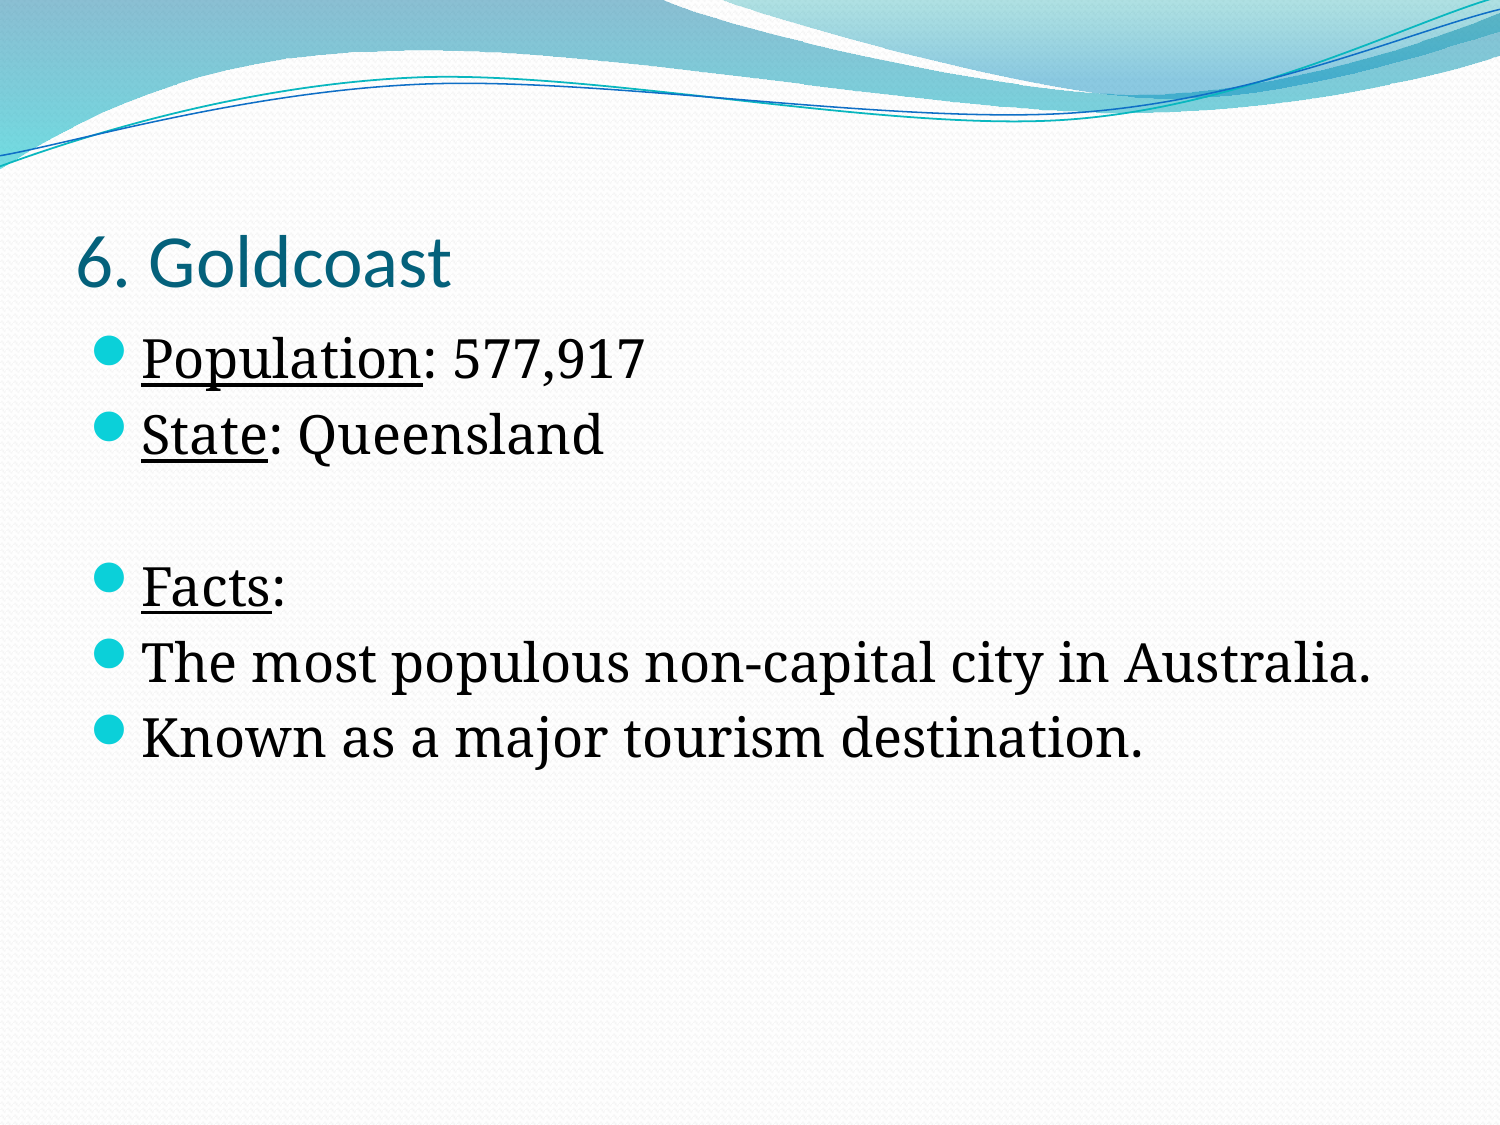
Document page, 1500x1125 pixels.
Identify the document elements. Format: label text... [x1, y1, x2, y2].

list Population: 577,917 State: Queensland Facts: The most populous non-capital city in Australia. Known as a major tourism destination. [75, 317, 1425, 1038]
title 6. Goldcoast [75, 115, 1425, 303]
